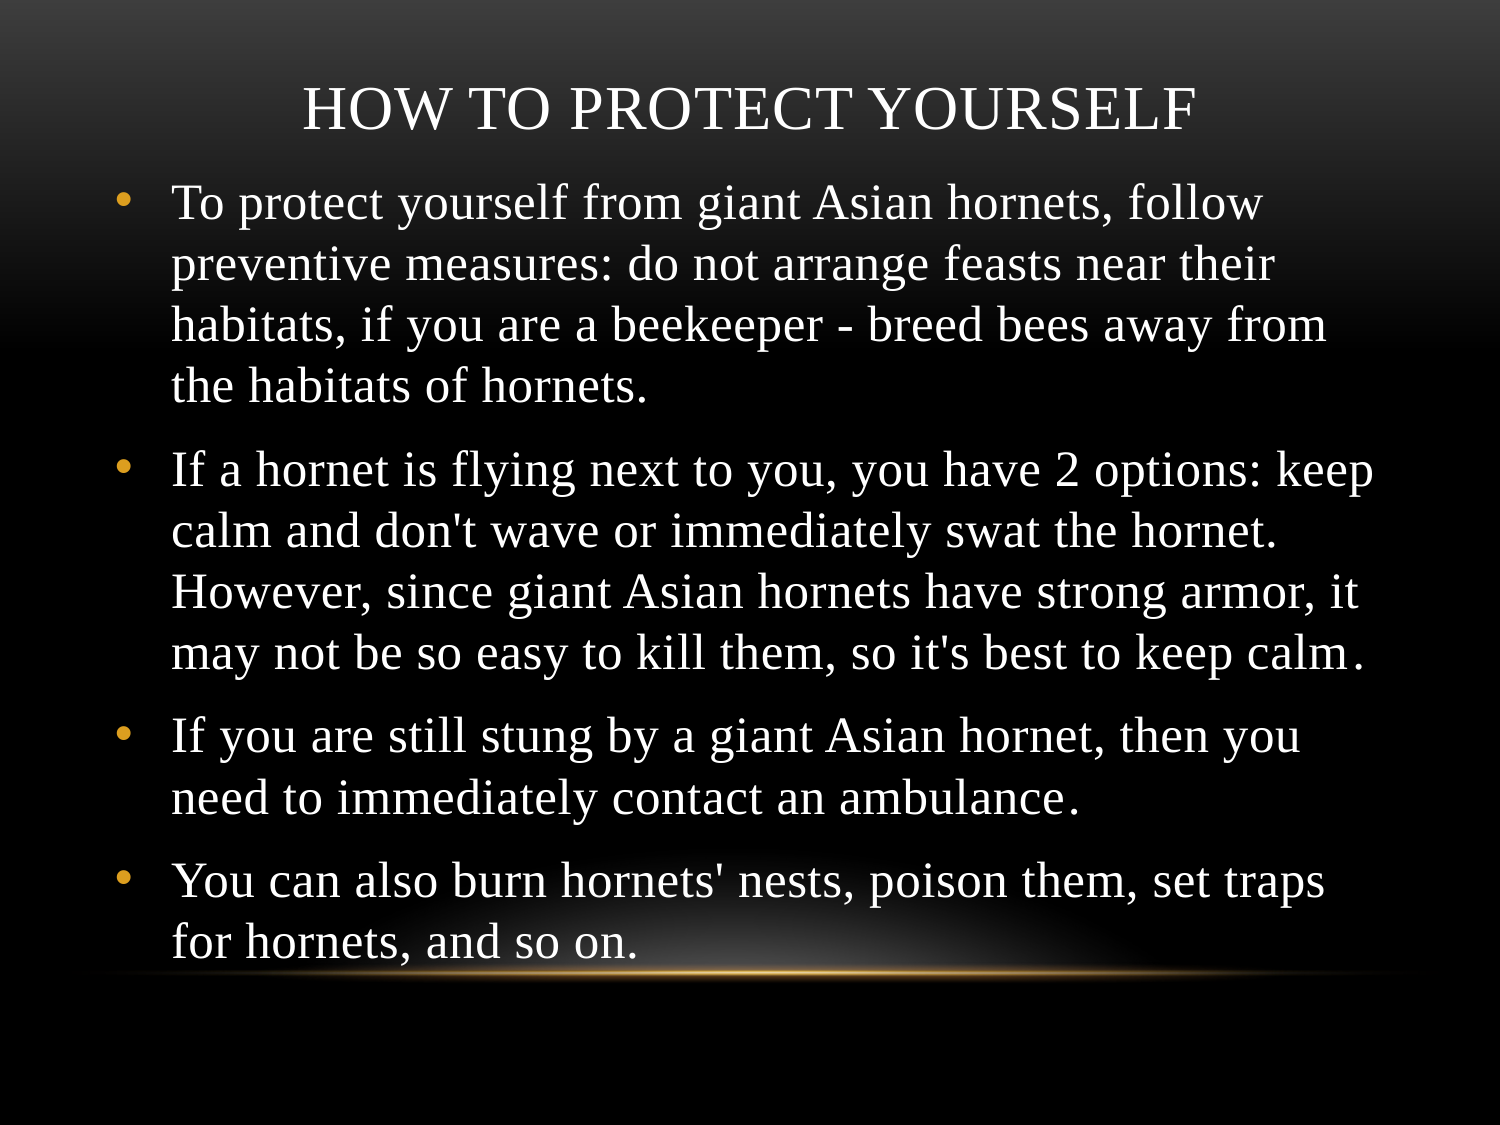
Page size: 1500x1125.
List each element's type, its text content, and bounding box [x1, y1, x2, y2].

list To protect yourself from giant Asian hornets, follow preventive measures: do not arrange feasts near their habitats, if you are a beekeeper - breed bees away from the habitats of hornets. If a hornet is flying next to you, you have 2 options: keep calm and don't wave or immediately swat the hornet. However, since giant Asian hornets have strong armor, it may not be so easy to kill them, so it's best to keep calm. If you are still stung by a giant Asian hornet, then you need to immediately contact an ambulance. You can also burn hornets' nests, poison them, set traps for hornets, and so on. [99, 160, 1400, 1024]
title how to protect yourself [100, 30, 1401, 150]
picture [0, 0, 1500, 1125]
